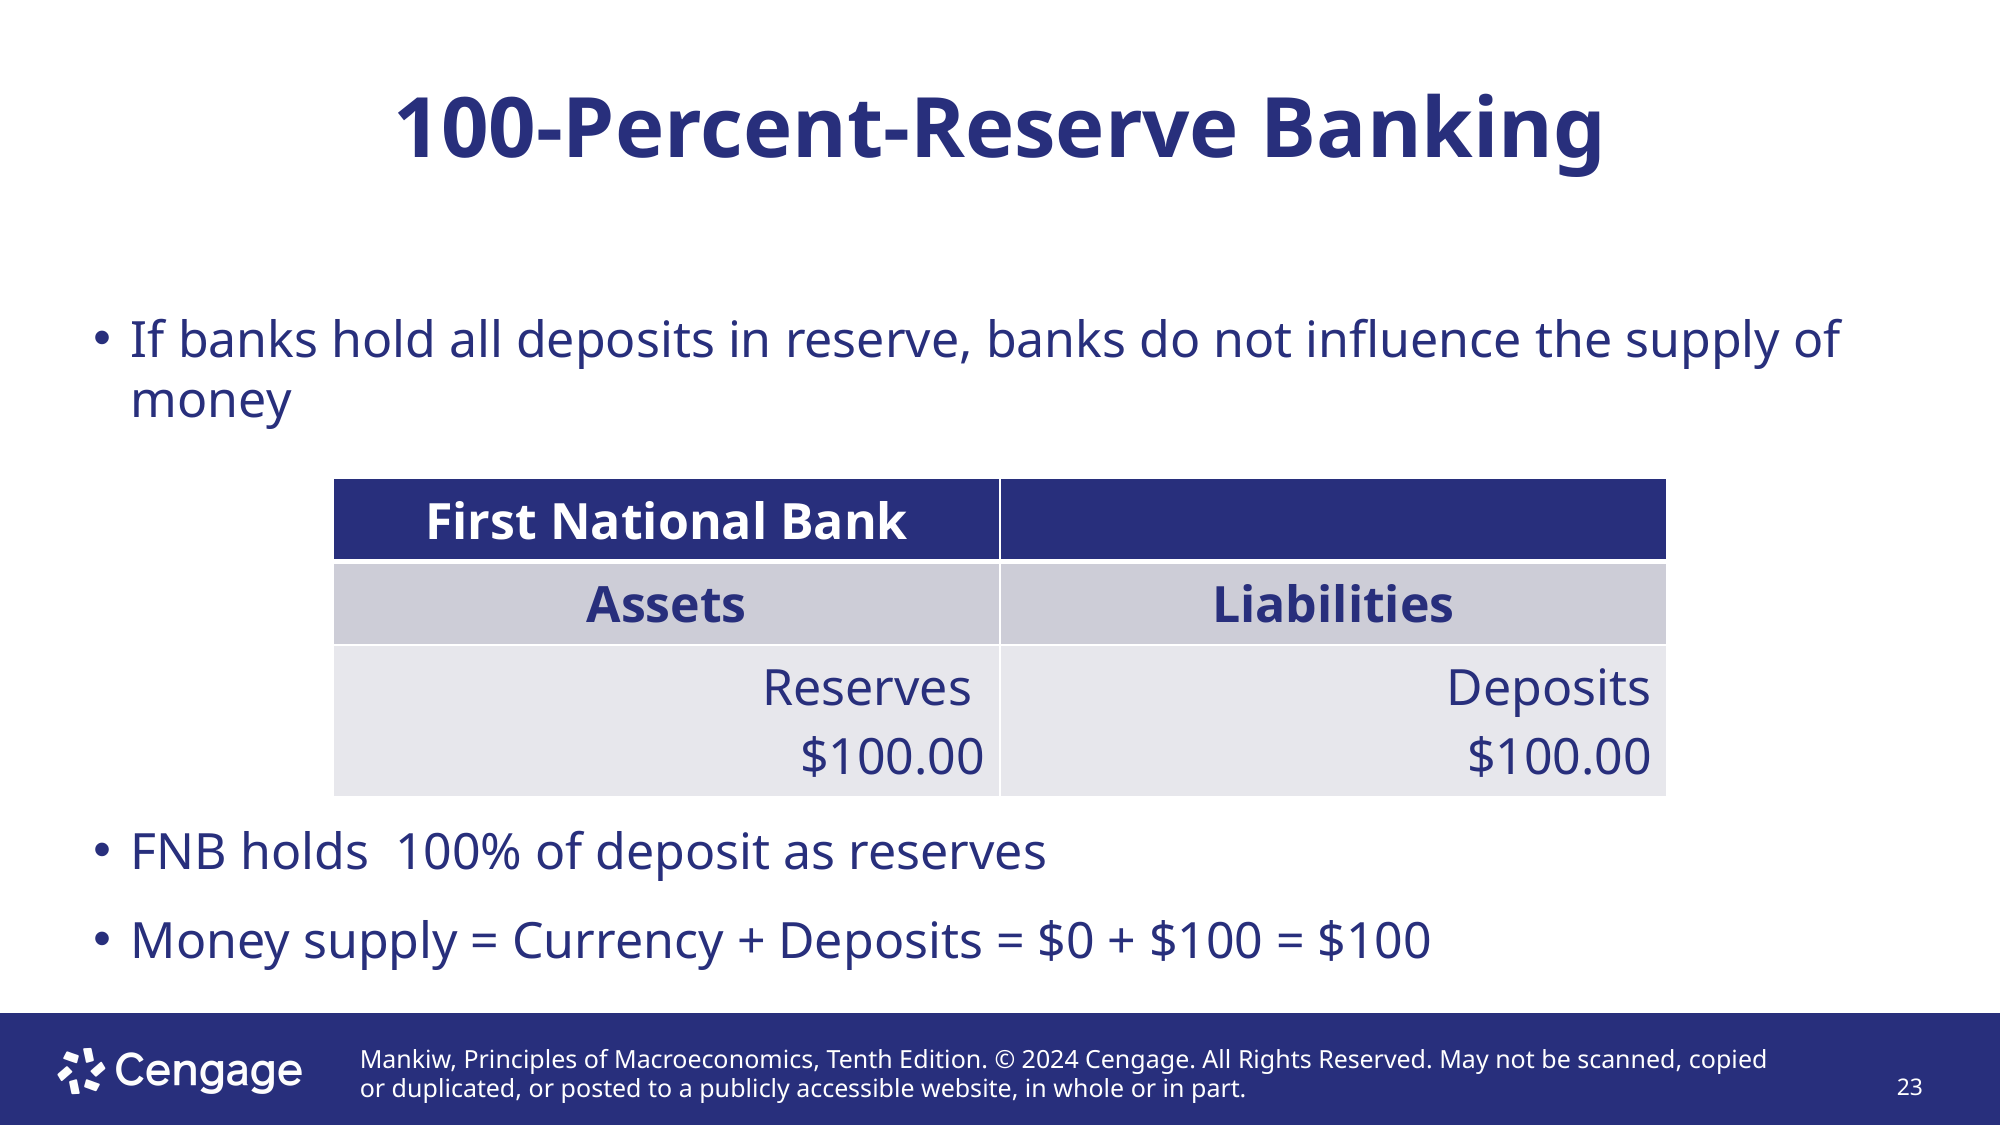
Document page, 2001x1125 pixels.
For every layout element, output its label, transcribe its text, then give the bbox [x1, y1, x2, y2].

table_cell Reserves $100.00 [334, 646, 999, 796]
table_cell Liabilities [1001, 564, 1666, 644]
table_header First National Bank [334, 479, 999, 559]
table_cell Deposits $100.00 [1001, 646, 1666, 796]
table_cell Assets [334, 564, 999, 644]
table_header [1001, 479, 1666, 559]
list If banks hold all deposits in reserve, banks do not influence the supply of money [78, 299, 1922, 435]
list FNB holds 100% of deposit as reserves Money supply = Currency + Deposits = $0 + $100 = $100 [78, 811, 1922, 985]
picture [30, 1020, 329, 1122]
title 100‑Percent‑Reserve Banking [78, 77, 1923, 278]
